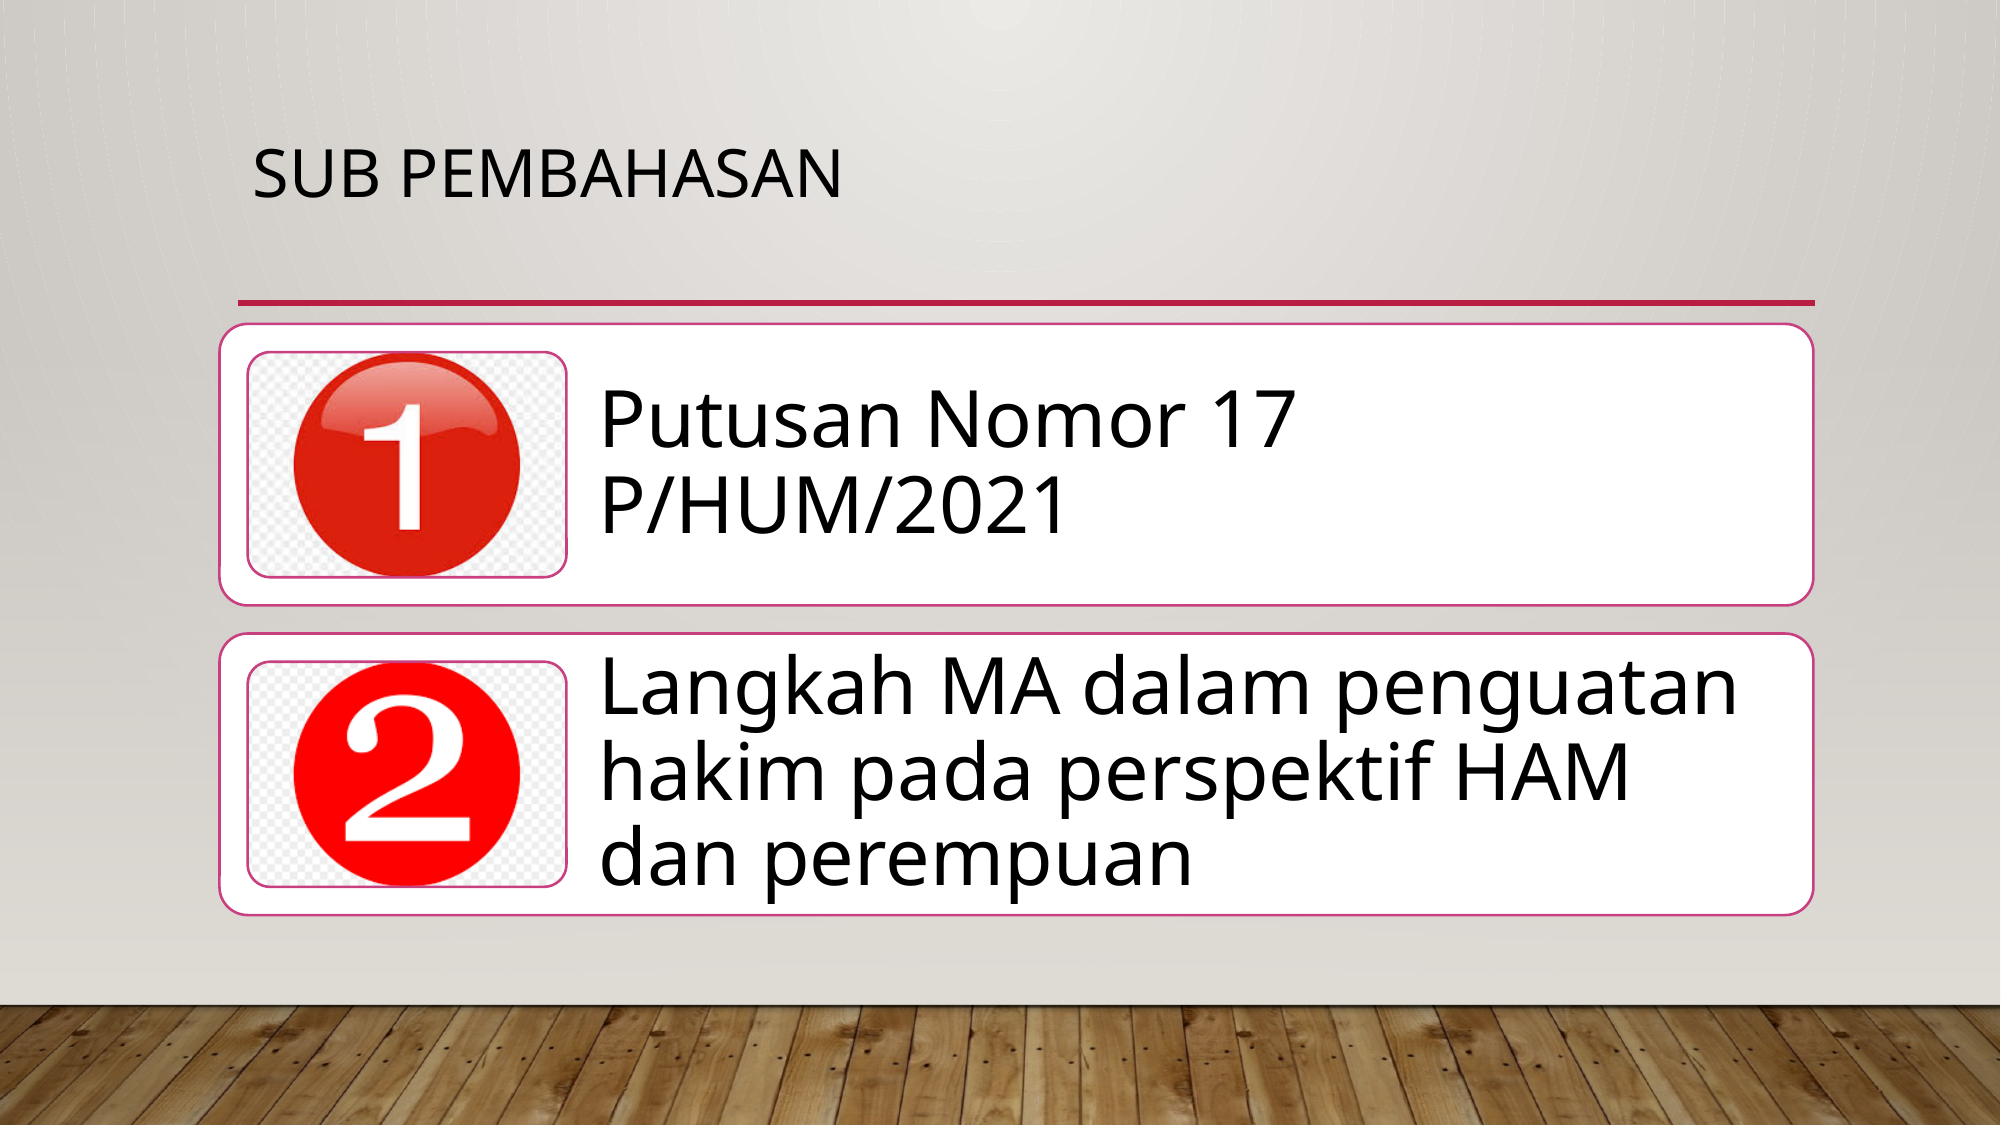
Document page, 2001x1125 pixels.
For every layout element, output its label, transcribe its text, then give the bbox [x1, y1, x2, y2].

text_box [219, 323, 1814, 916]
picture [0, 1005, 2000, 1125]
title SUB PEMBAHASAN [237, 132, 1814, 306]
